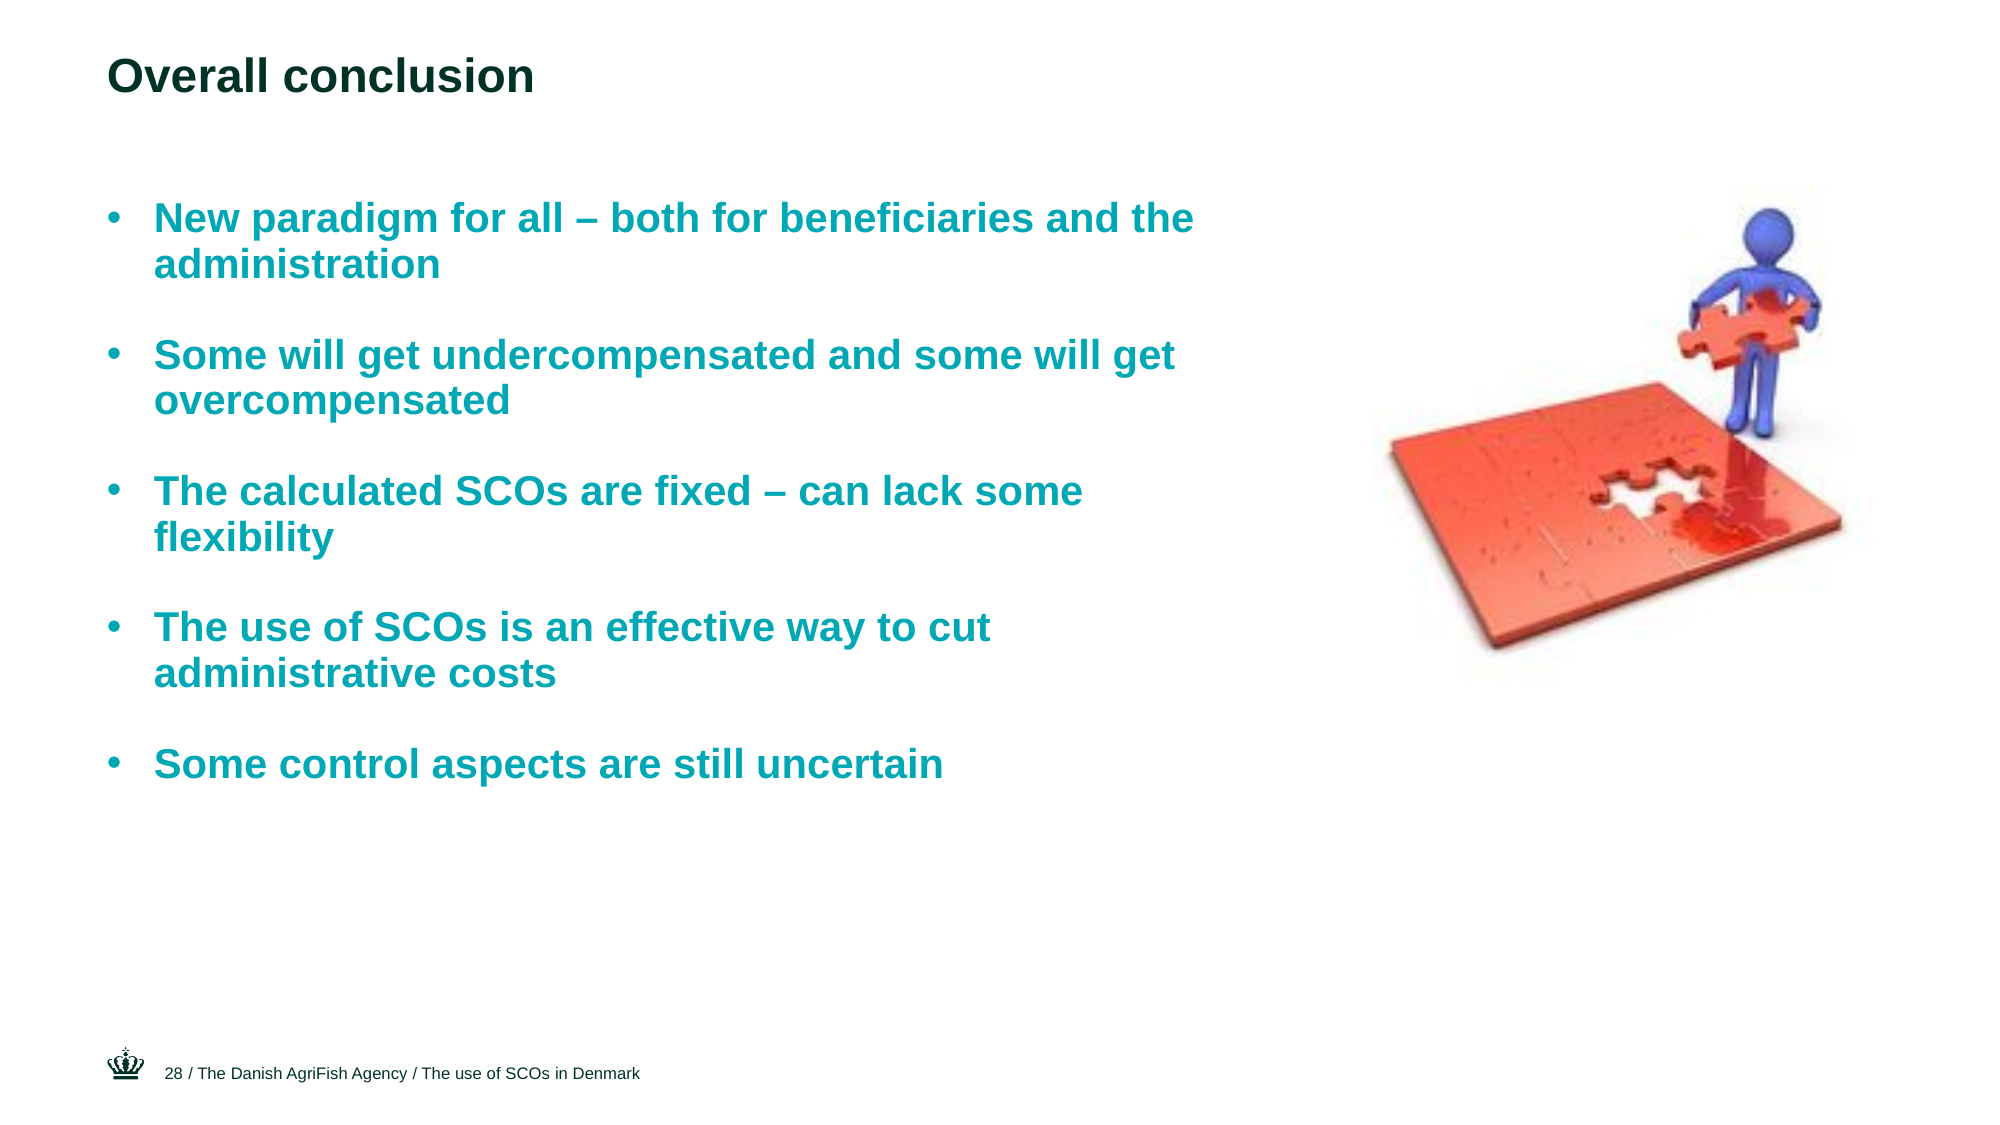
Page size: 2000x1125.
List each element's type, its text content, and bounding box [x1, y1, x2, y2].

title Overall conclusion [106, 51, 1893, 128]
list New paradigm for all – both for beneficiaries and the administration Some will get undercompensated and some will get overcompensated The calculated SCOs are fixed – can lack some flexibility The use of SCOs is an effective way to cut administrative costs Some control aspects are still uncertain [106, 196, 1260, 998]
footer / The Danish AgriFish Agency / The use of SCOs in Denmark [188, 1049, 1116, 1083]
picture [1282, 184, 1961, 693]
slide_number 28 [134, 1049, 184, 1083]
